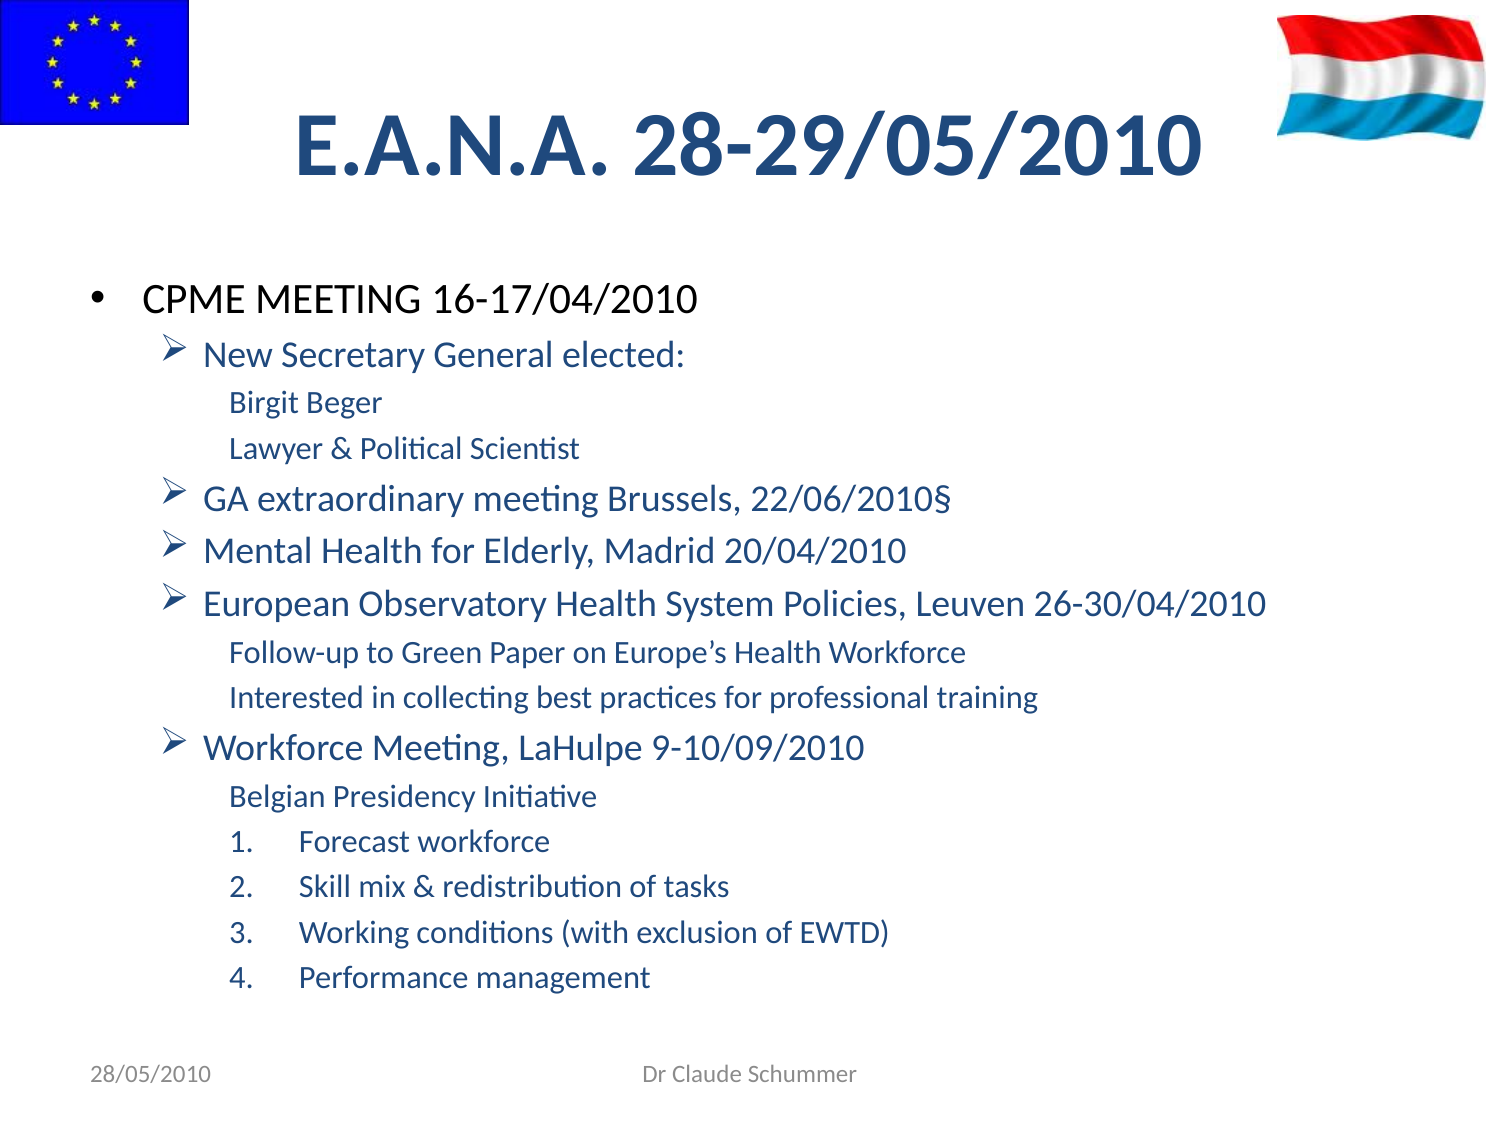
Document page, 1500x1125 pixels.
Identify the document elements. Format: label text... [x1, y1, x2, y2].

picture [1277, 15, 1486, 141]
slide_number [75, 1042, 425, 1103]
list CPME MEETING 16-17/04/2010 New Secretary General elected: Birgit Beger Lawyer & Political Scientist GA extraordinary meeting Brussels, 22/06/2010§ Mental Health for Elderly, Madrid 20/04/2010 European Observatory Health System Policies, Leuven 26-30/04/2010 Follow-up to Green Paper on Europe’s Health Workforce Interested in collecting best practices for professional training Workforce Meeting, LaHulpe 9-10/09/2010 Belgian Presidency Initiative Forecast workforce Skill mix & redistribution of tasks Working conditions (with exclusion of EWTD) Performance management [75, 262, 1425, 1005]
footer Dr Claude Schummer [512, 1042, 988, 1103]
title E.A.N.A. 28-29/05/2010 [75, 45, 1425, 233]
picture [0, 0, 190, 126]
